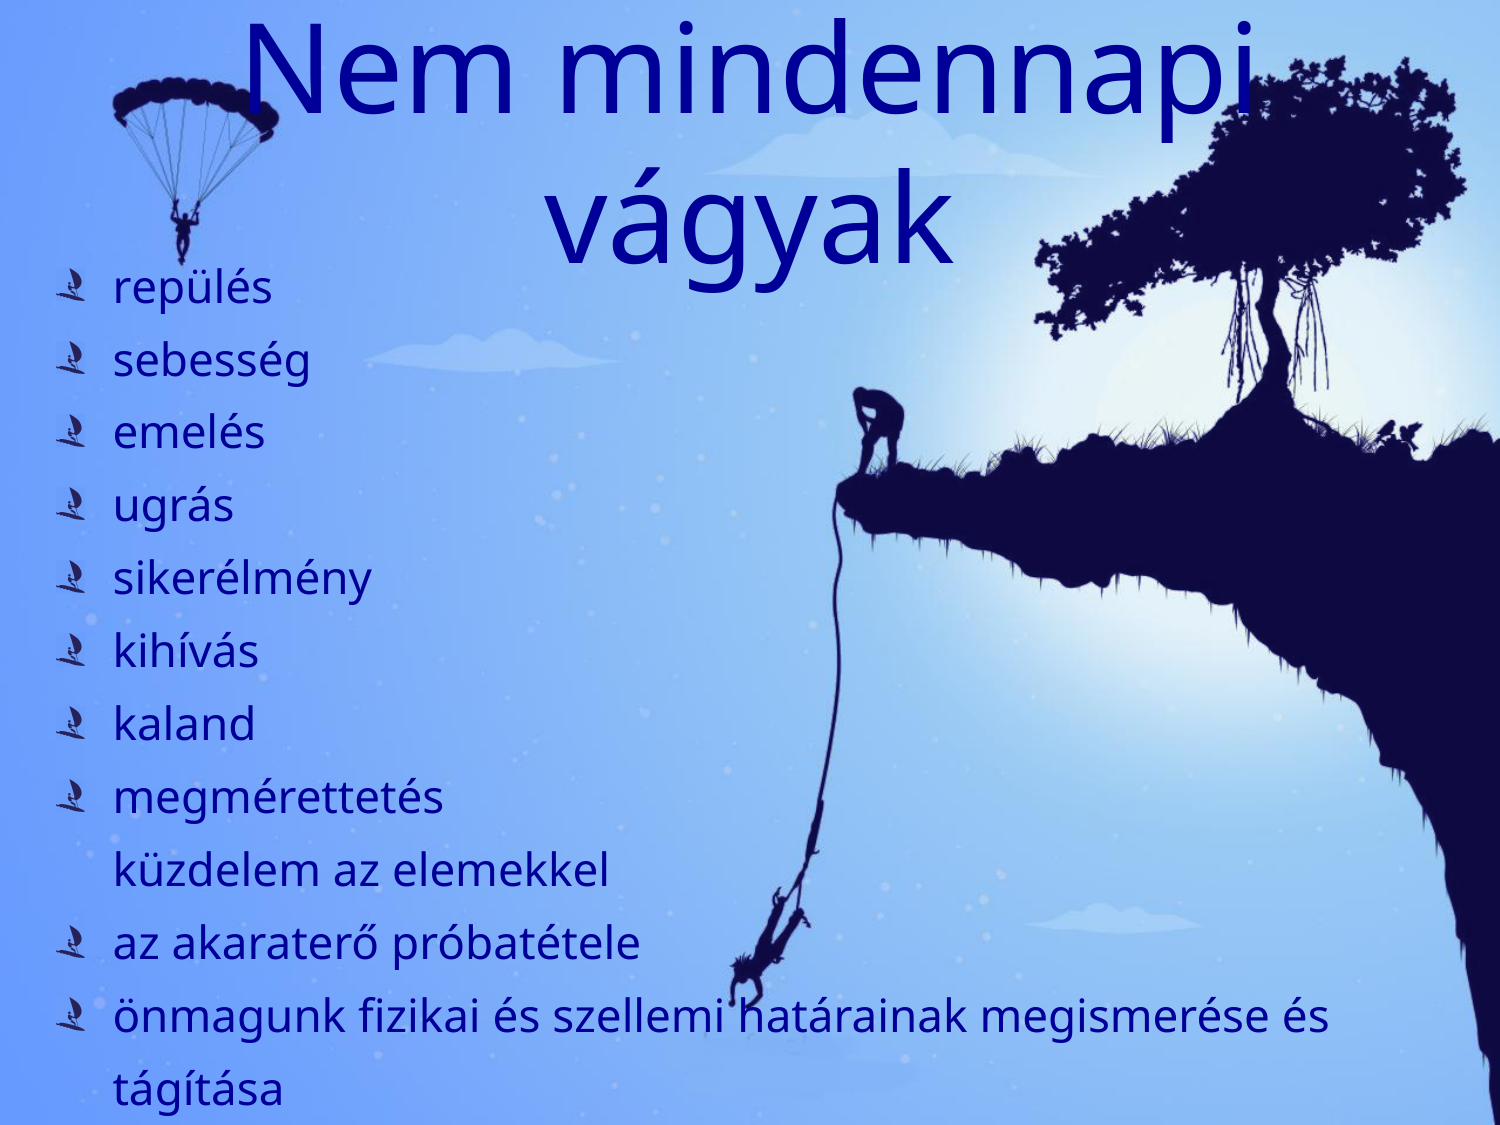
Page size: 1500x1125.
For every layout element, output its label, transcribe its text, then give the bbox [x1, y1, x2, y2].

picture [56, 487, 85, 520]
picture [56, 633, 85, 666]
list repülés sebesség emelés ugrás sikerélmény kihívás kaland megmérettetés küzdelem az elemekkel az akaraterő próbatétele önmagunk fizikai és szellemi határainak megismerése és tágítása [40, 231, 1500, 1090]
picture [56, 706, 85, 739]
picture [56, 268, 85, 301]
picture [56, 341, 85, 374]
picture [0, 0, 1500, 1125]
picture [56, 779, 85, 812]
picture [56, 560, 85, 593]
picture [56, 414, 85, 447]
title Nem mindennapi vágyak [74, 44, 1426, 231]
picture [56, 925, 85, 958]
picture [56, 997, 85, 1031]
